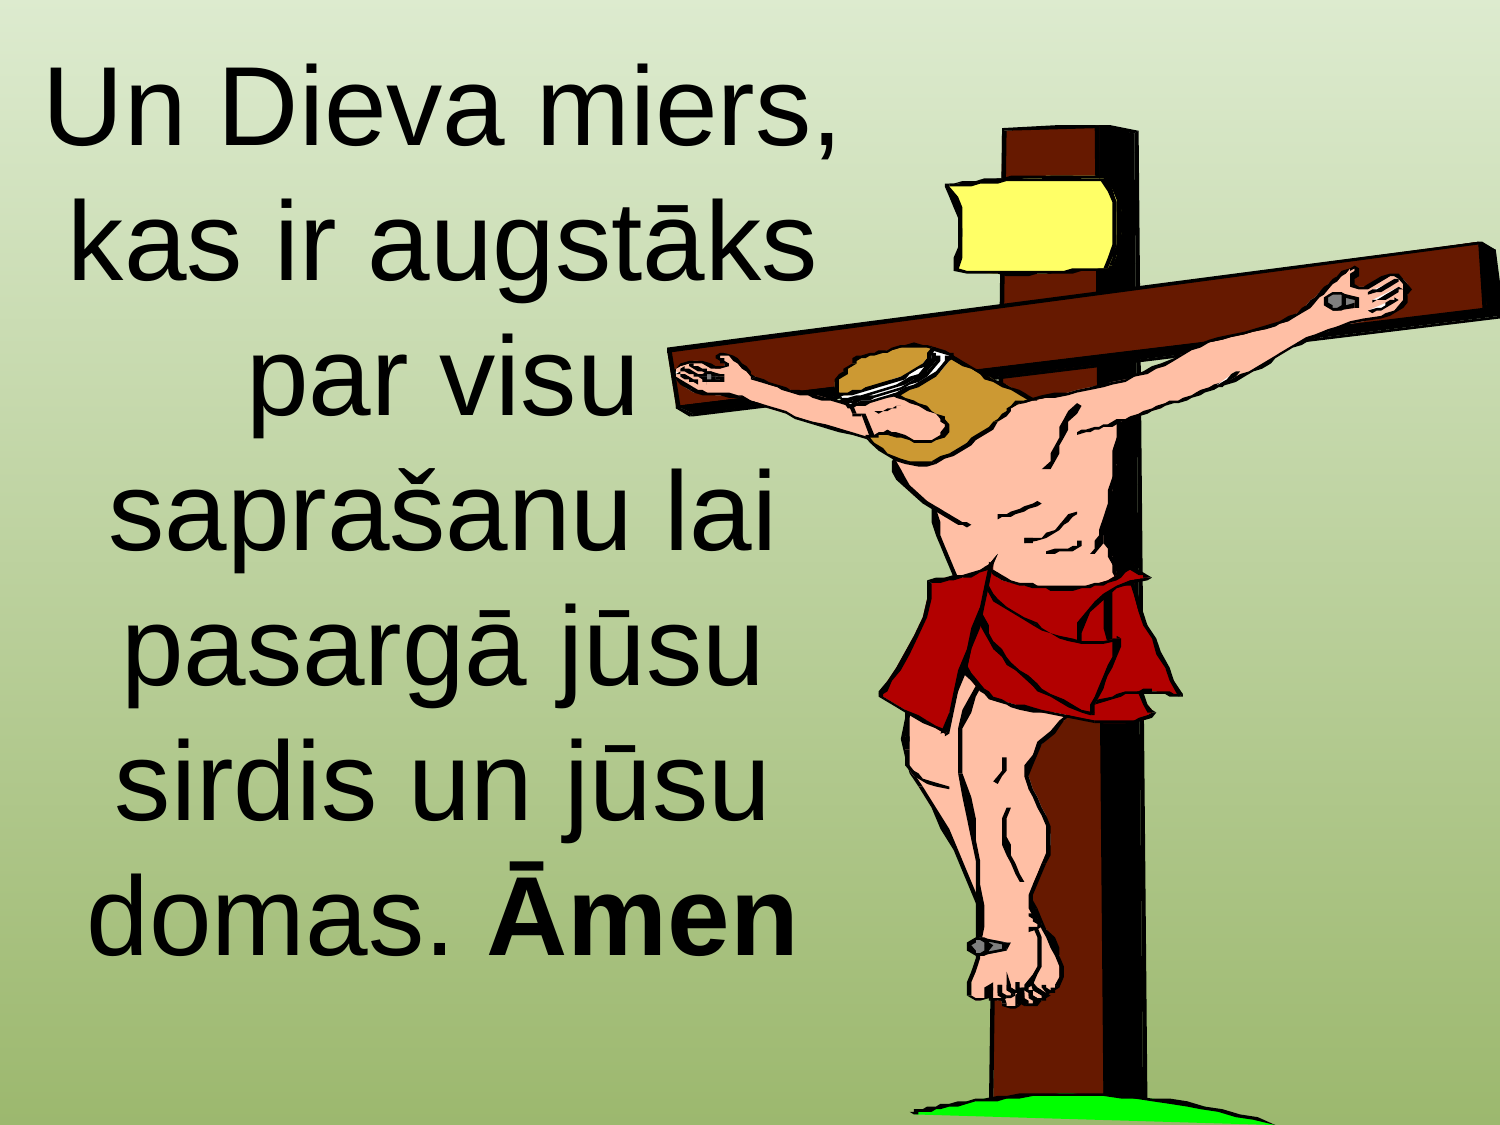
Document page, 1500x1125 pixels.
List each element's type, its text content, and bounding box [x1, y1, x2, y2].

title Un Dieva miers, kas ir augstāks par visu saprašanu lai pasargā jūsu sirdis un jūsu domas. Āmen [17, 479, 657, 668]
picture [662, 125, 1500, 1125]
